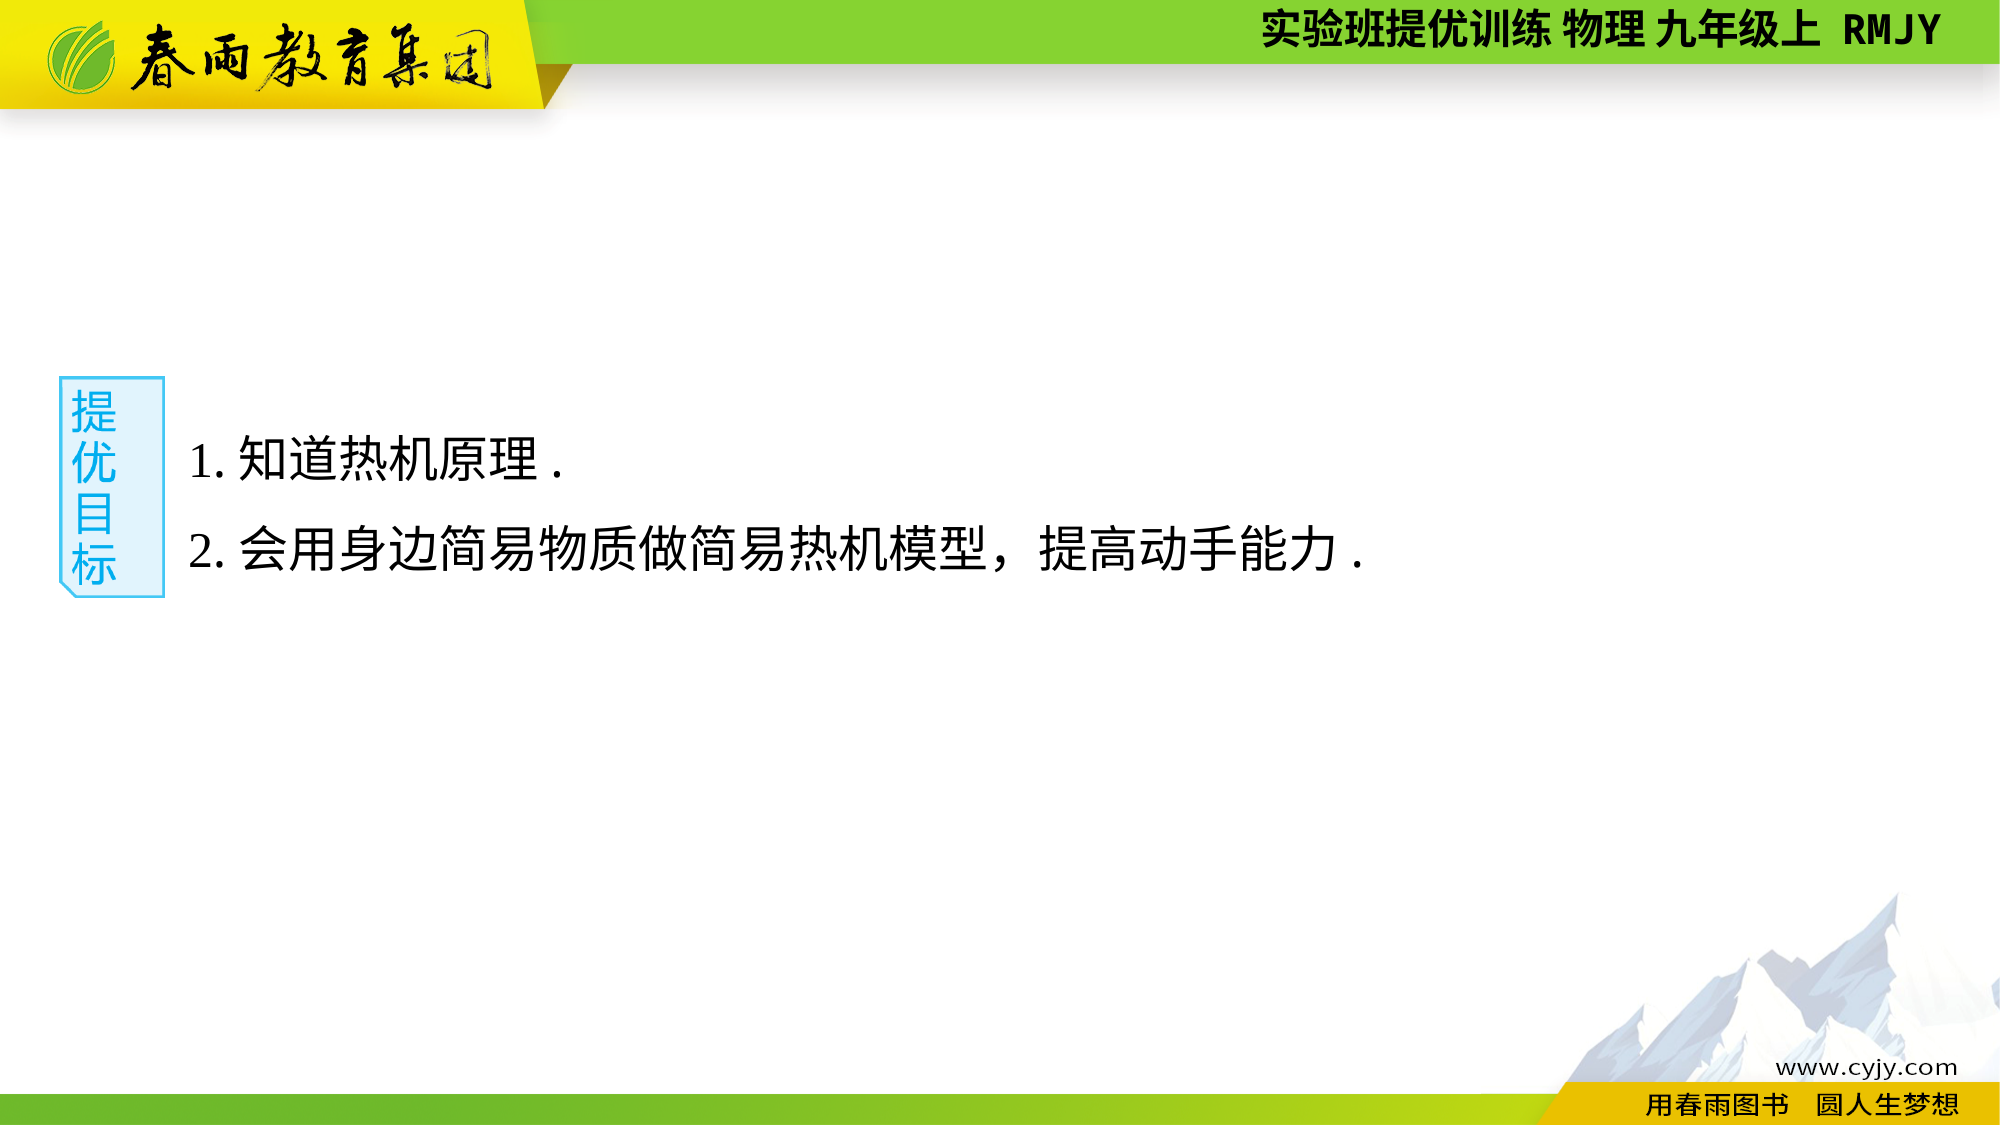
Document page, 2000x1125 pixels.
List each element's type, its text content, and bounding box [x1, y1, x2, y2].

list 1.知道热机原理. 2.会用身边简易物质做简易热机模型，提高动手能力. [173, 389, 1944, 575]
picture [0, 0, 2000, 1125]
